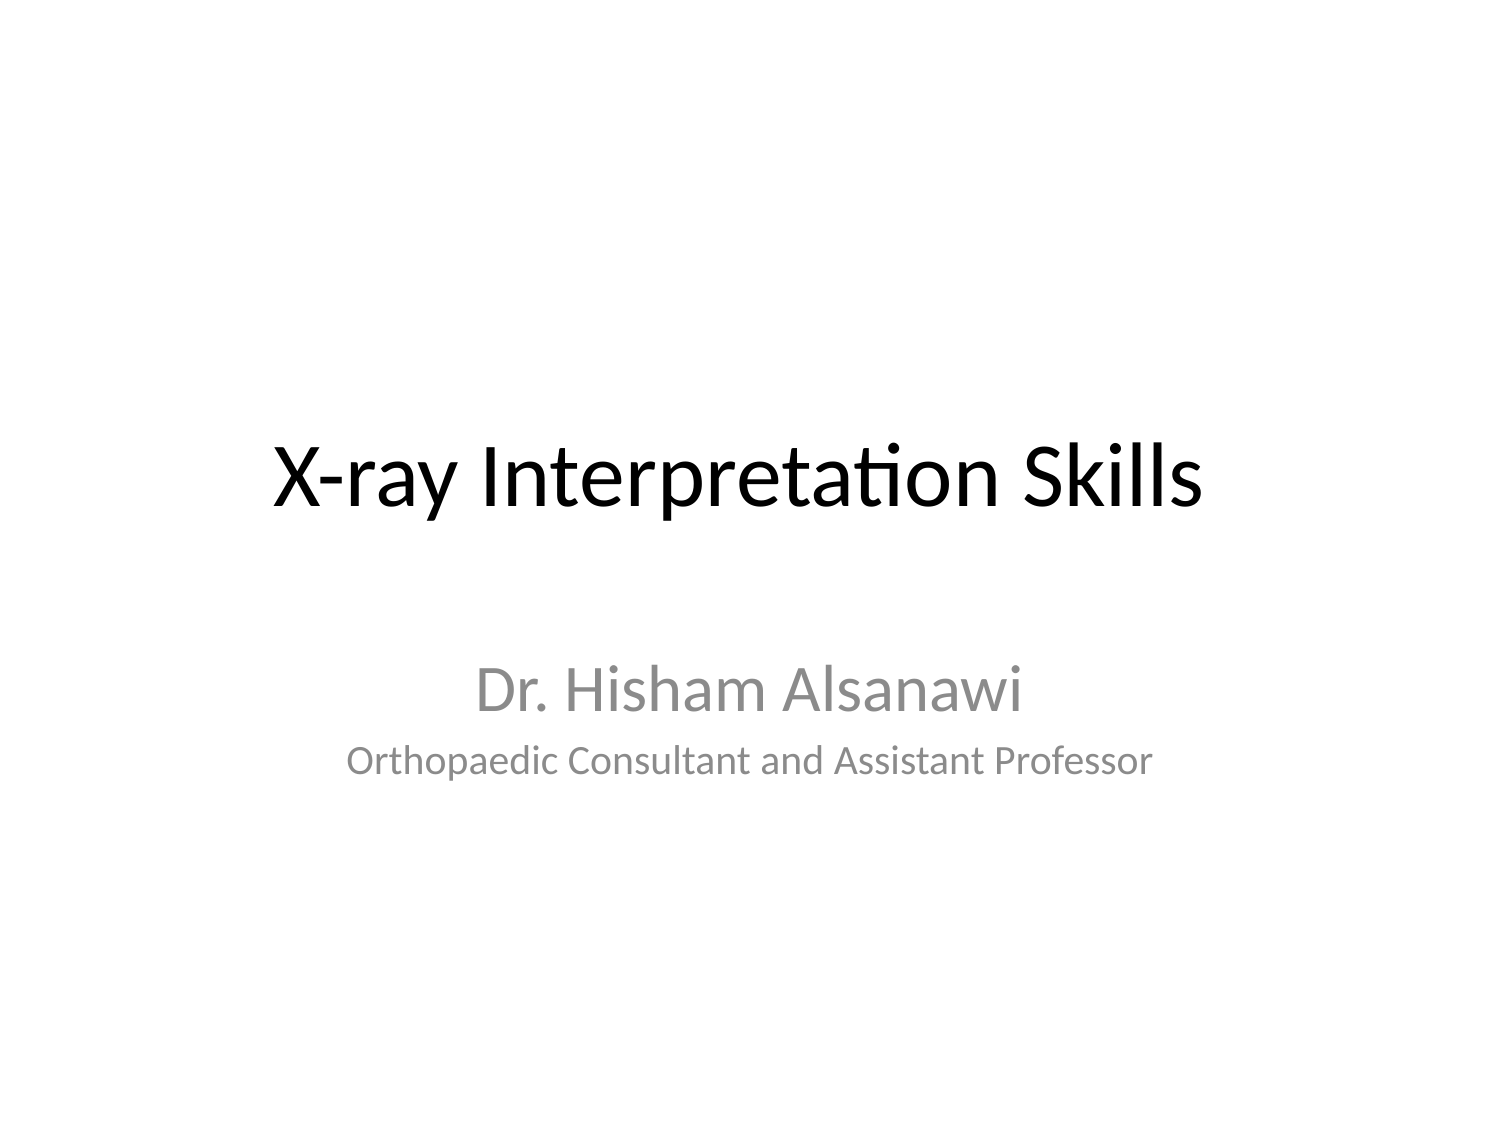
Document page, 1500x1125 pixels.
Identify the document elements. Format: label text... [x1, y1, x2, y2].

subtitle Dr. Hisham Alsanawi Orthopaedic Consultant and Assistant Professor [225, 637, 1275, 925]
title X-ray Interpretation Skills [112, 349, 1388, 591]
